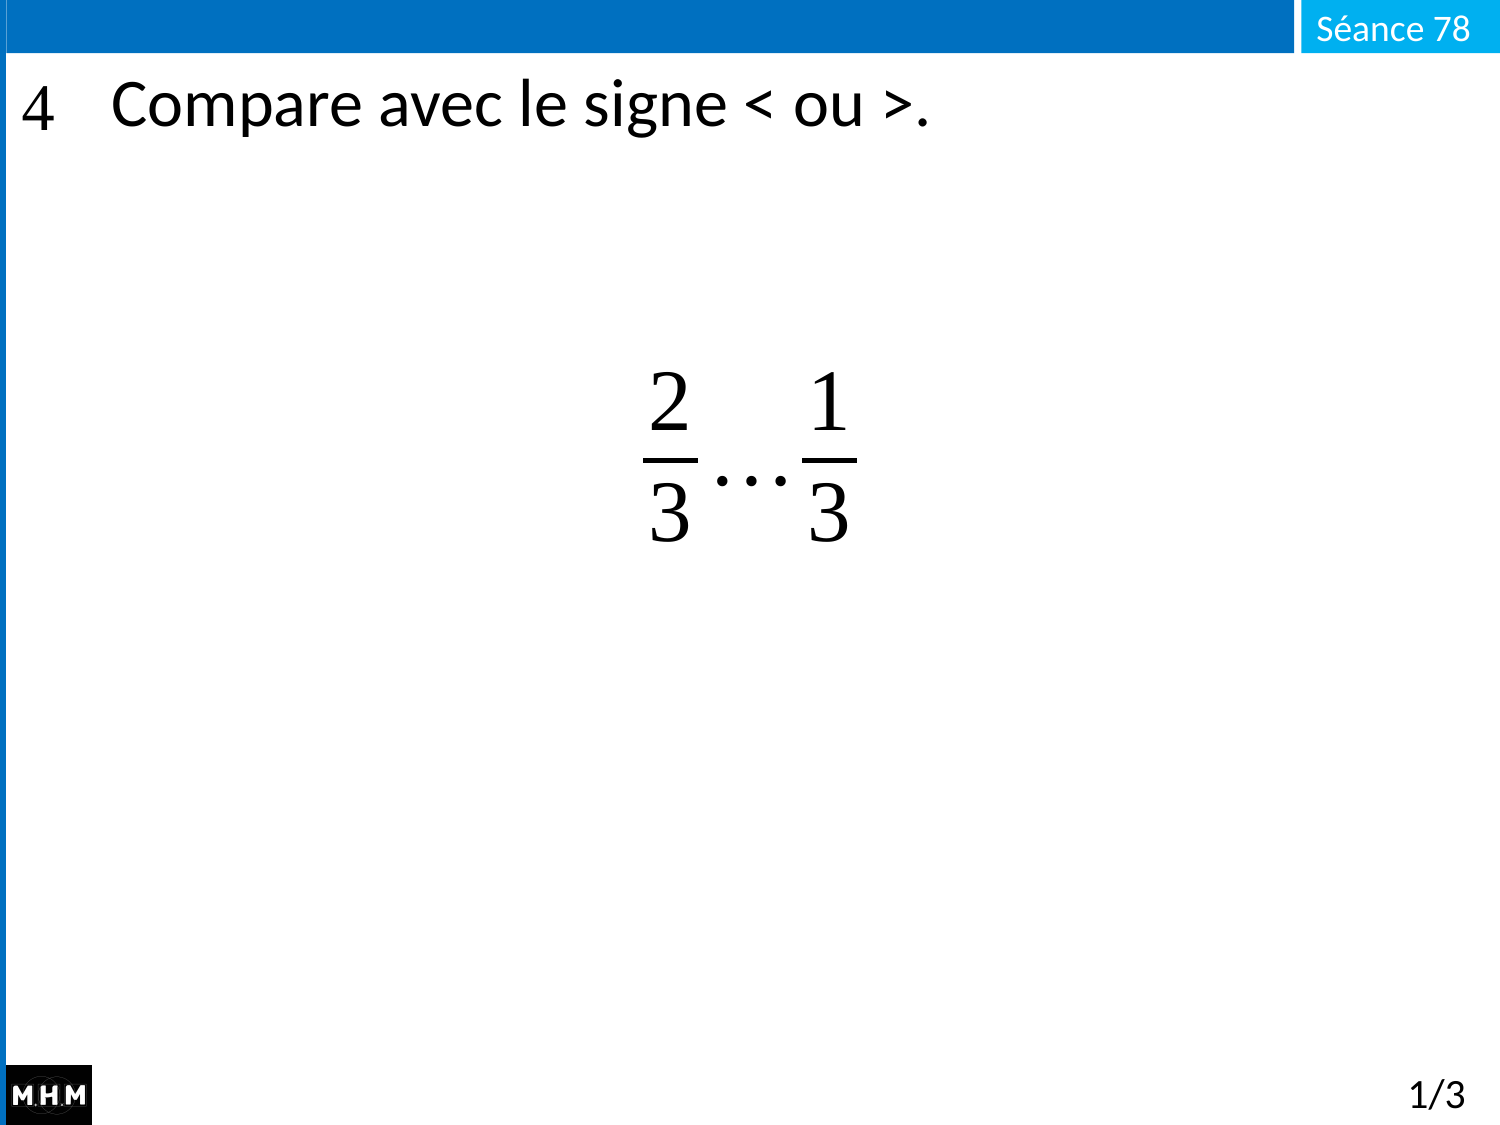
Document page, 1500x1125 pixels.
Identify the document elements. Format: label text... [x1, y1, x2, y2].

list 1/3 [1373, 1064, 1500, 1125]
picture [6, 1065, 92, 1125]
title Compare avec le signe < ou >. [96, 60, 1391, 150]
